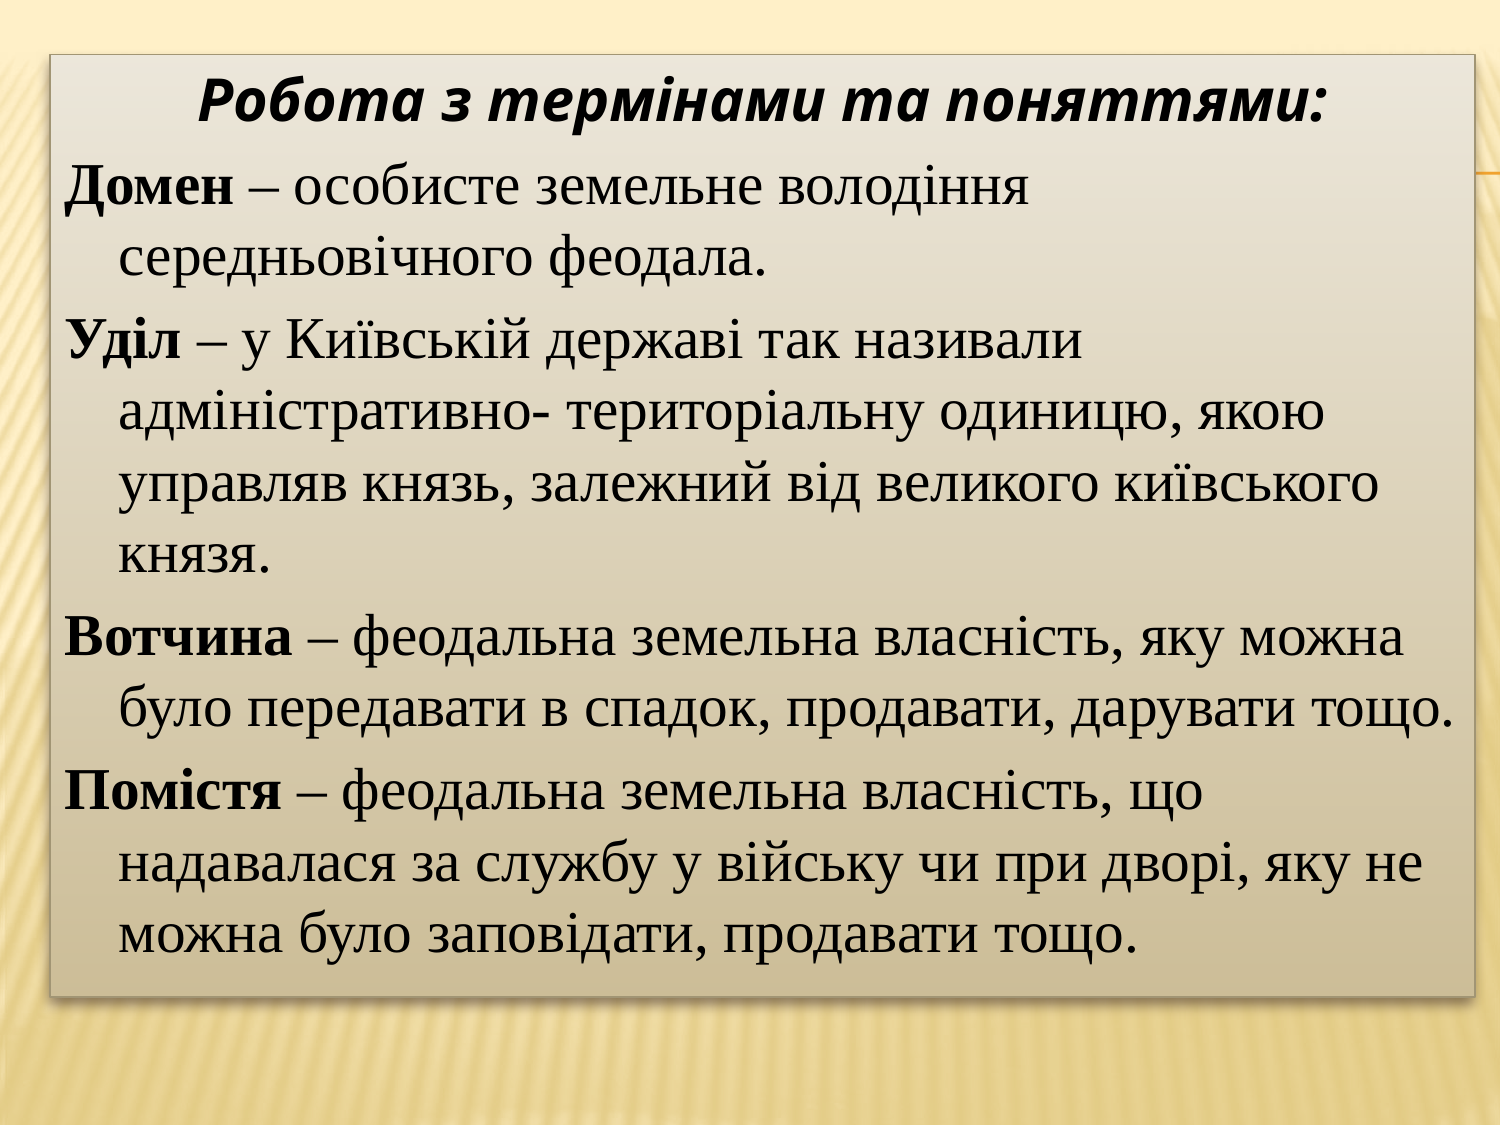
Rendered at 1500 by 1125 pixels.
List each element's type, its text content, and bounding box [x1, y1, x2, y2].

list Робота з термінами та поняттями: Домен – особисте земельне володіння середньовічного феодала. Уділ – у Київській державі так називали адміністративно- територіальну одиницю, якою управляв князь, залежний від великого київського князя. Вотчина – феодальна земельна власність, яку можна було передавати в спадок, продавати, дарувати тощо. Помістя – феодальна земельна власність, що надавалася за службу у війську чи при дворі, яку не можна було заповідати, продавати тощо. [49, 54, 1476, 998]
